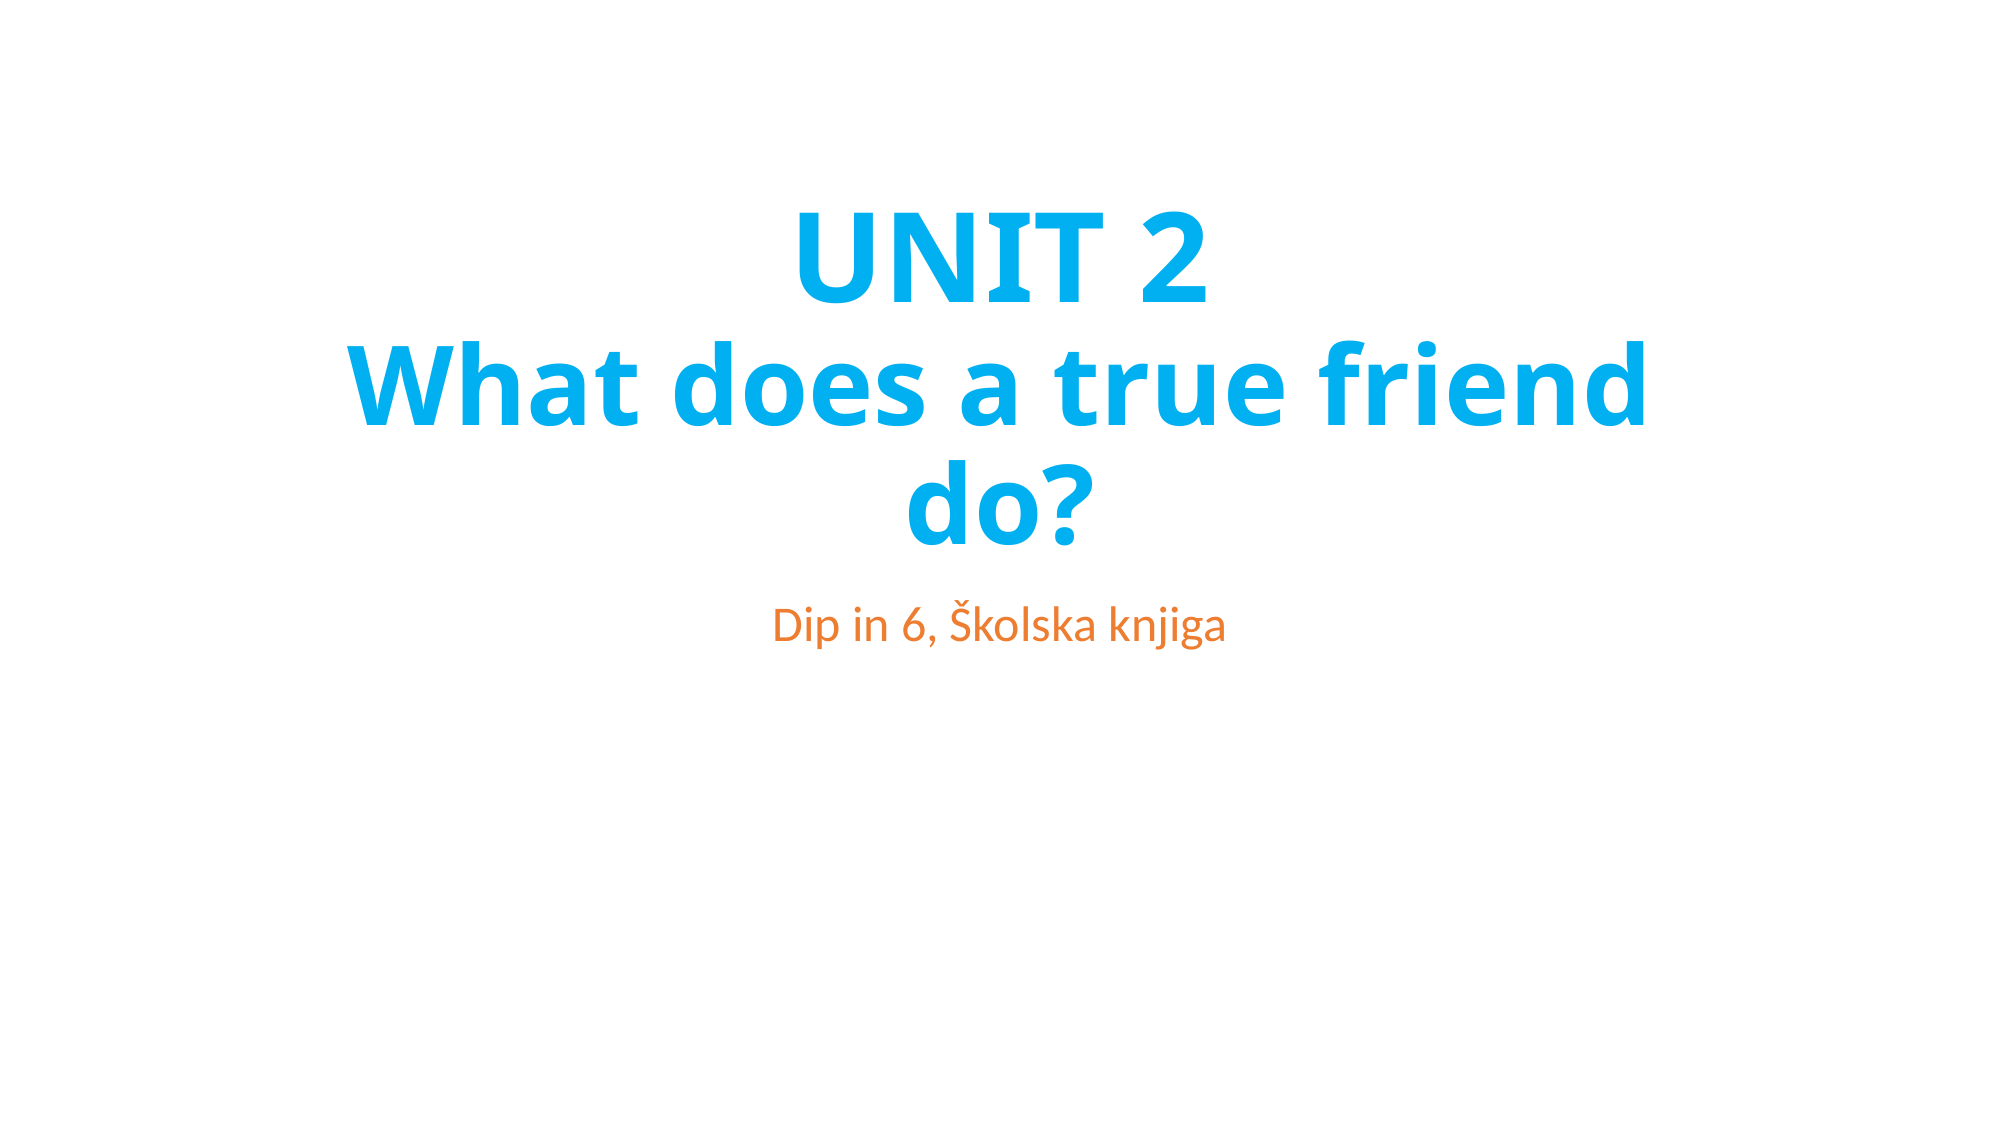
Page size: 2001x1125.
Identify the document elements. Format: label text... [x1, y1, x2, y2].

subtitle Dip in 6, Školska knjiga [249, 590, 1750, 863]
title UNIT 2 What does a true friend do? [249, 184, 1750, 576]
